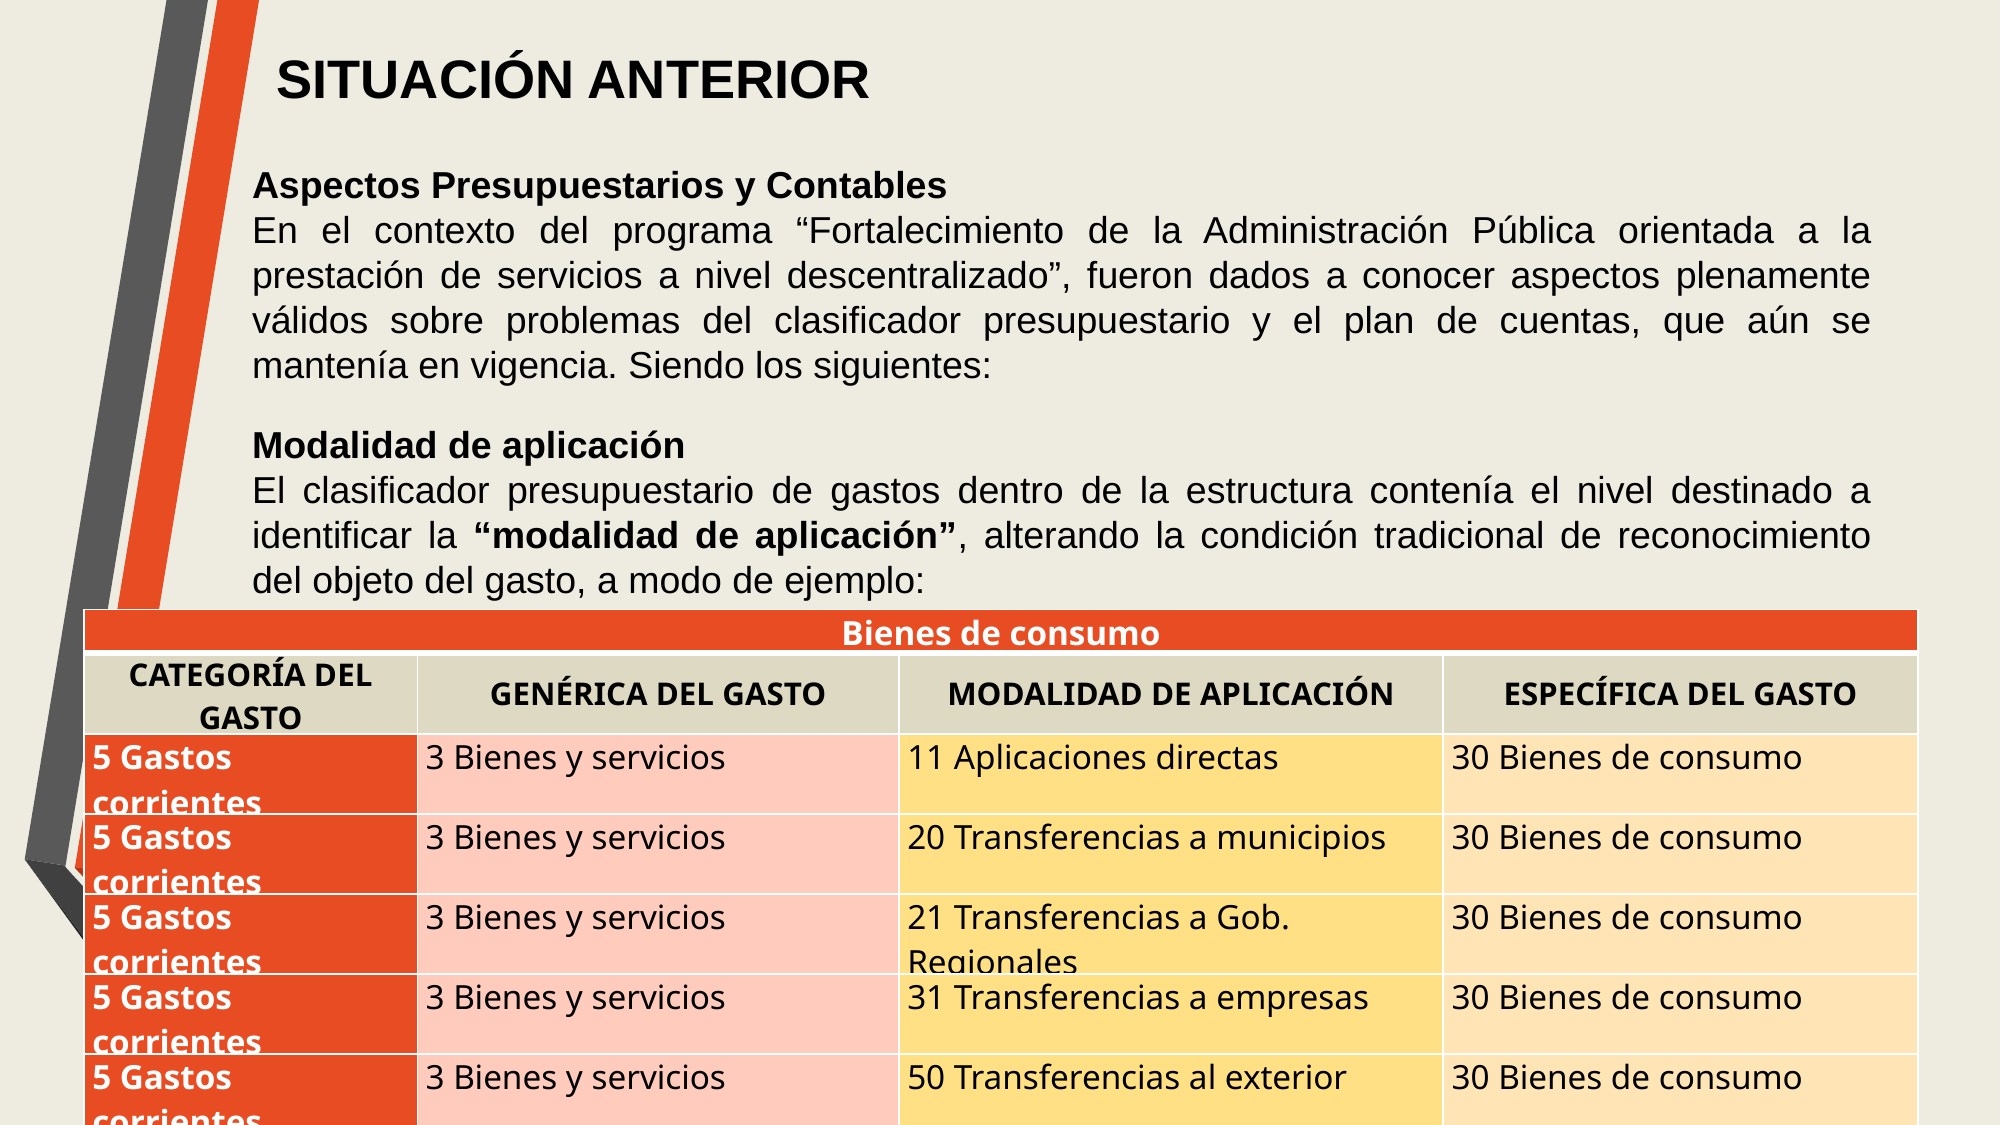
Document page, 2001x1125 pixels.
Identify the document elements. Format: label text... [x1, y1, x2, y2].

table_cell 3 Bienes y servicios [418, 975, 898, 1053]
table_cell 31 Transferencias a empresas [900, 975, 1442, 1053]
table_cell 21 Transferencias a Gob. Regionales [900, 895, 1442, 973]
table_cell 50 Transferencias al exterior [900, 1055, 1442, 1125]
table_cell 30 Bienes de consumo [1444, 815, 1917, 893]
table_cell MODALIDAD DE APLICACIÓN [900, 656, 1442, 733]
table_cell GENÉRICA DEL GASTO [418, 656, 898, 733]
table_cell CATEGORÍA DEL GASTO [85, 656, 417, 733]
table_cell 5 Gastos corrientes [85, 735, 417, 813]
table_cell 3 Bienes y servicios [418, 1055, 898, 1125]
table_cell 3 Bienes y servicios [418, 735, 898, 813]
table_cell 30 Bienes de consumo [1444, 1055, 1917, 1125]
table_cell 5 Gastos corrientes [85, 815, 417, 893]
table_cell 30 Bienes de consumo [1444, 895, 1917, 973]
table_cell 5 Gastos corrientes [85, 1055, 417, 1125]
table_cell 20 Transferencias a municipios [900, 815, 1442, 893]
table_cell 3 Bienes y servicios [418, 815, 898, 893]
table_cell ESPECÍFICA DEL GASTO [1444, 656, 1917, 733]
table_cell 30 Bienes de consumo [1444, 735, 1917, 813]
table_cell 11 Aplicaciones directas [900, 735, 1442, 813]
text_box Aspectos Presupuestarios y Contables En el contexto del programa “Fortalecimiento de la Administración Pública orientada a la prestación de servicios a nivel descentralizado”, fueron dados a conocer aspectos plenamente válidos sobre problemas del clasificador presupuestario y el plan de cuentas, que aún se mantenía en vigencia. Siendo los siguientes: Modalidad de aplicación El clasificador presupuestario de gastos dentro de la estructura contenía el nivel destinado a identificar la “modalidad de aplicación”, alterando la condición tradicional de reconocimiento del objeto del gasto, a modo de ejemplo: [237, 90, 1887, 607]
table_header Bienes de consumo [85, 610, 1917, 650]
table_cell 5 Gastos corrientes [85, 975, 417, 1053]
table_cell 5 Gastos corrientes [85, 895, 417, 973]
table_cell 30 Bienes de consumo [1444, 975, 1917, 1053]
text_box SITUACIÓN ANTERIOR [261, 18, 1887, 90]
table_cell 3 Bienes y servicios [418, 895, 898, 973]
